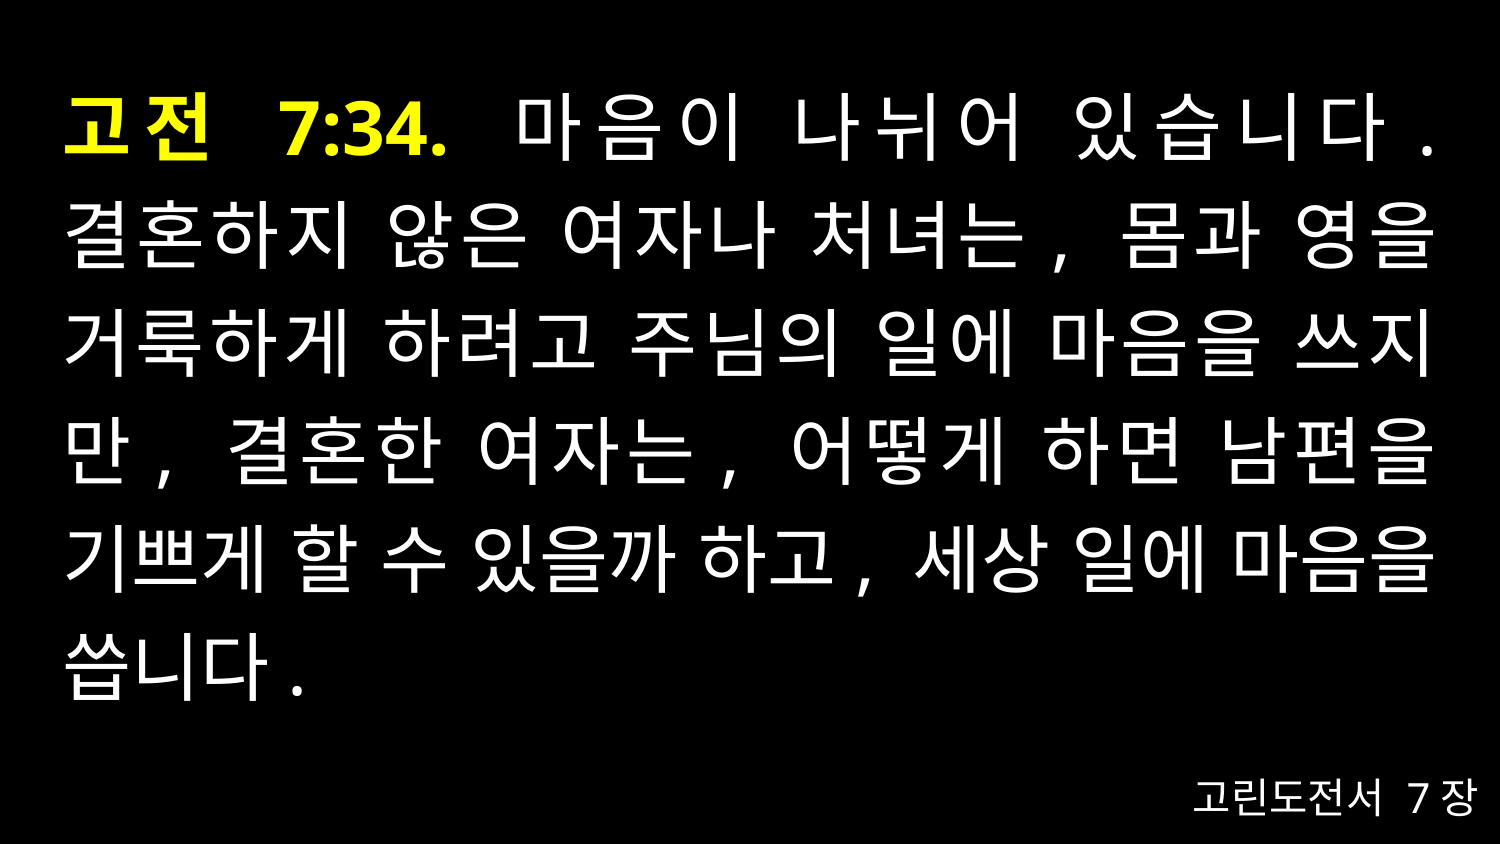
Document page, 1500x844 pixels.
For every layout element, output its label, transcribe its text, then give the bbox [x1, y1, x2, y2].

subtitle 고린도전서 7장 [916, 770, 1500, 844]
title 고전 7:34. 마음이 나뉘어 있습니다. 결혼하지 않은 여자나 처녀는, 몸과 영을 거룩하게 하려고 주님의 일에 마음을 쓰지만, 결혼한 여자는, 어떻게 하면 남편을 기쁘게 할 수 있을까 하고, 세상 일에 마음을 씁니다. [0, 0, 1500, 844]
